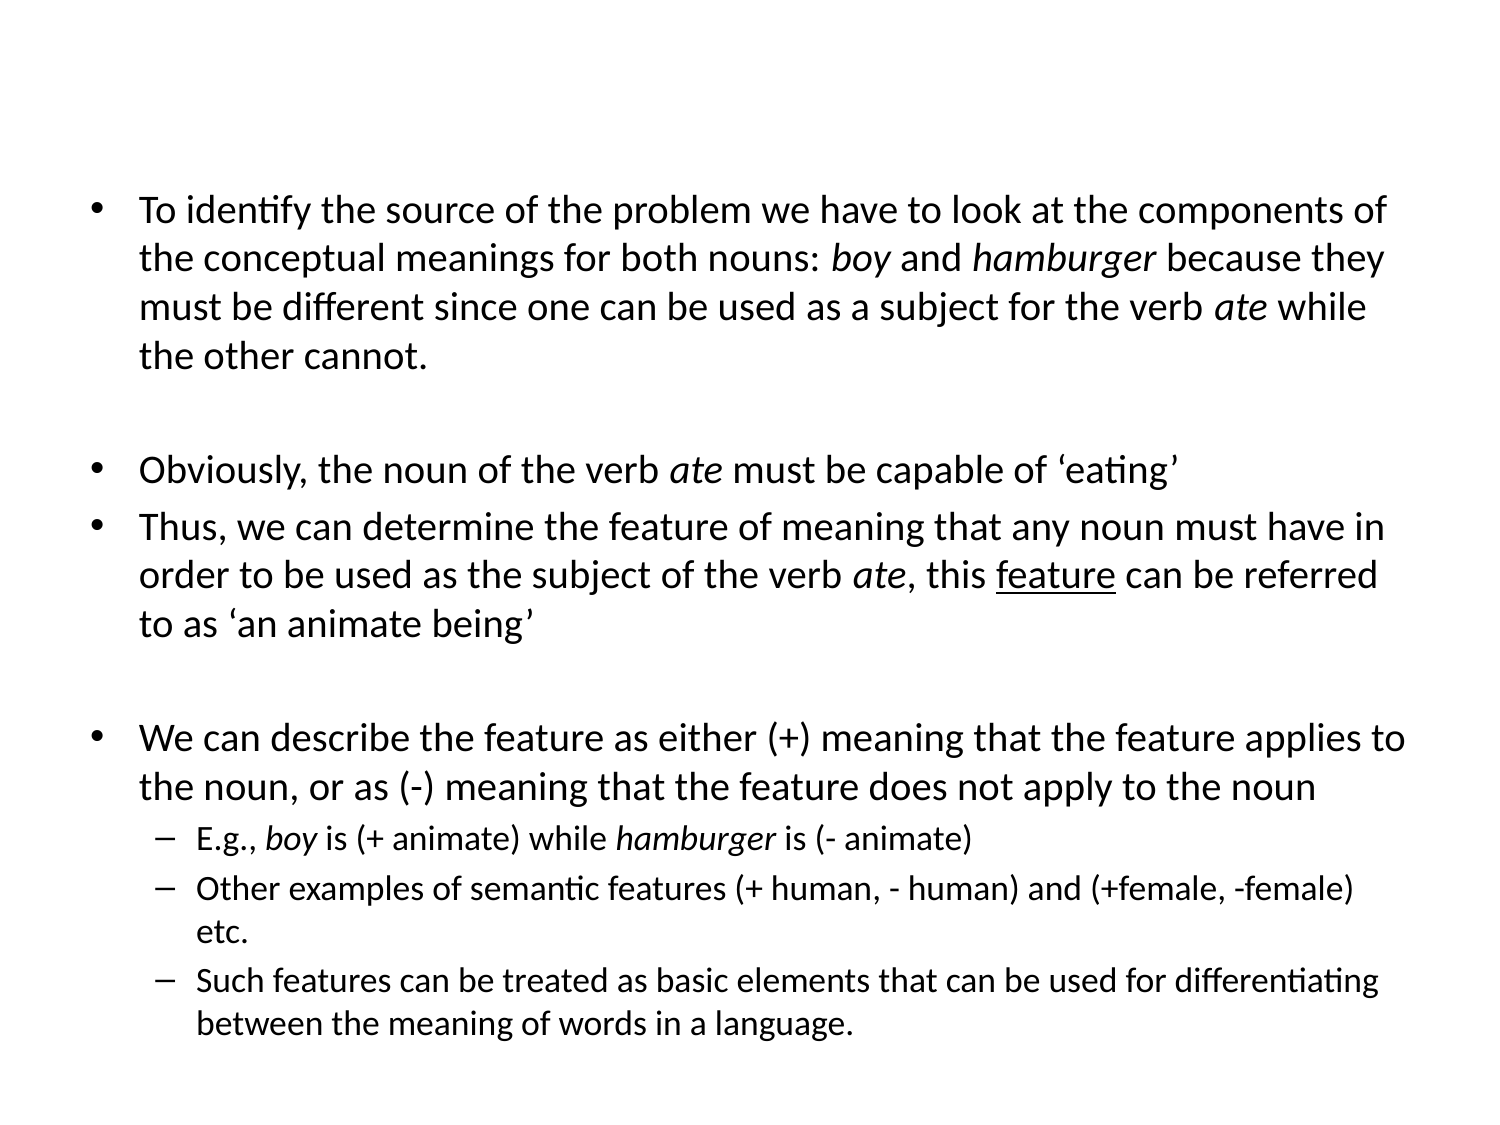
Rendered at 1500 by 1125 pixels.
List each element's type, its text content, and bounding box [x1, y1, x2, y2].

list To identify the source of the problem we have to look at the components of the conceptual meanings for both nouns: boy and hamburger because they must be different since one can be used as a subject for the verb ate while the other cannot. Obviously, the noun of the verb ate must be capable of ‘eating’ Thus, we can determine the feature of meaning that any noun must have in order to be used as the subject of the verb ate, this feature can be referred to as ‘an animate being’ We can describe the feature as either (+) meaning that the feature applies to the noun, or as (-) meaning that the feature does not apply to the noun E.g., boy is (+ animate) while hamburger is (- animate) Other examples of semantic features (+ human, - human) and (+female, -female) etc. Such features can be treated as basic elements that can be used for differentiating between the meaning of words in a language. [75, 174, 1425, 1050]
